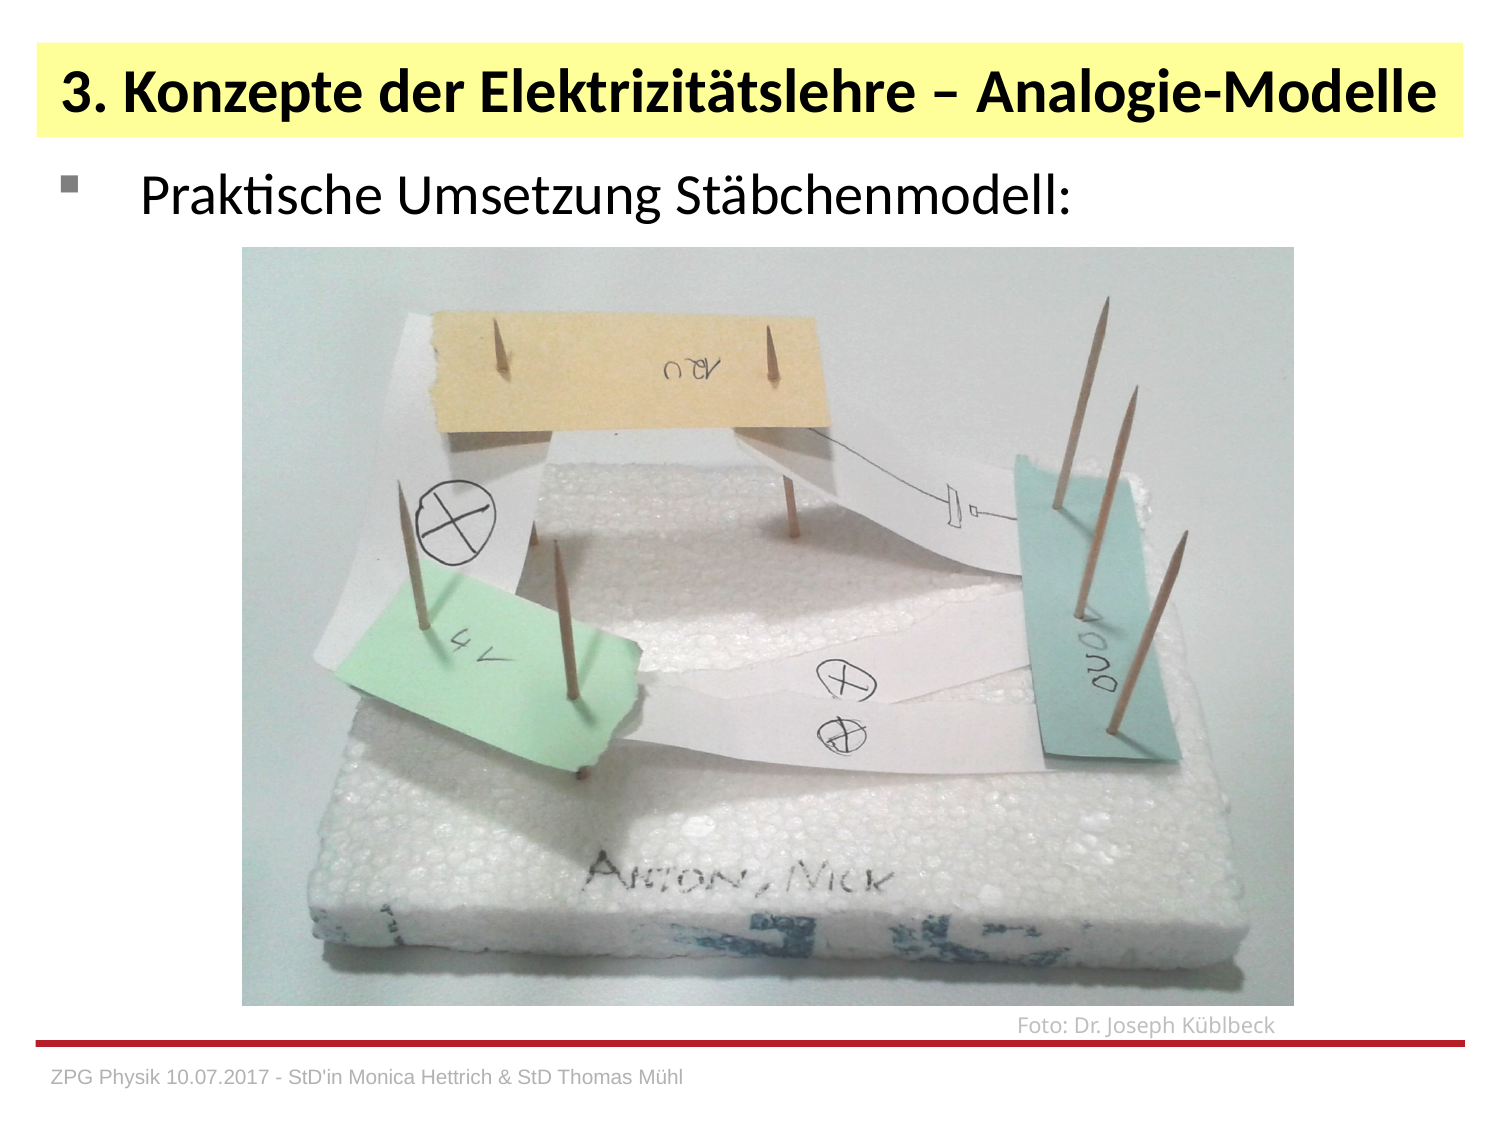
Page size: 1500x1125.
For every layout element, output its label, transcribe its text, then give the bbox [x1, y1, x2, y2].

text_box Foto: Dr. Joseph Küblbeck [974, 1013, 1291, 1045]
title 3. Konzepte der Elektrizitätslehre – Analogie-Modelle [41, 42, 1459, 149]
list Praktische Umsetzung Stäbchenmodell: [41, 149, 1459, 1035]
footer ZPG Physik 10.07.2017 - StD'in Monica Hettrich & StD Thomas Mühl [35, 1045, 768, 1106]
picture [241, 246, 1294, 1006]
